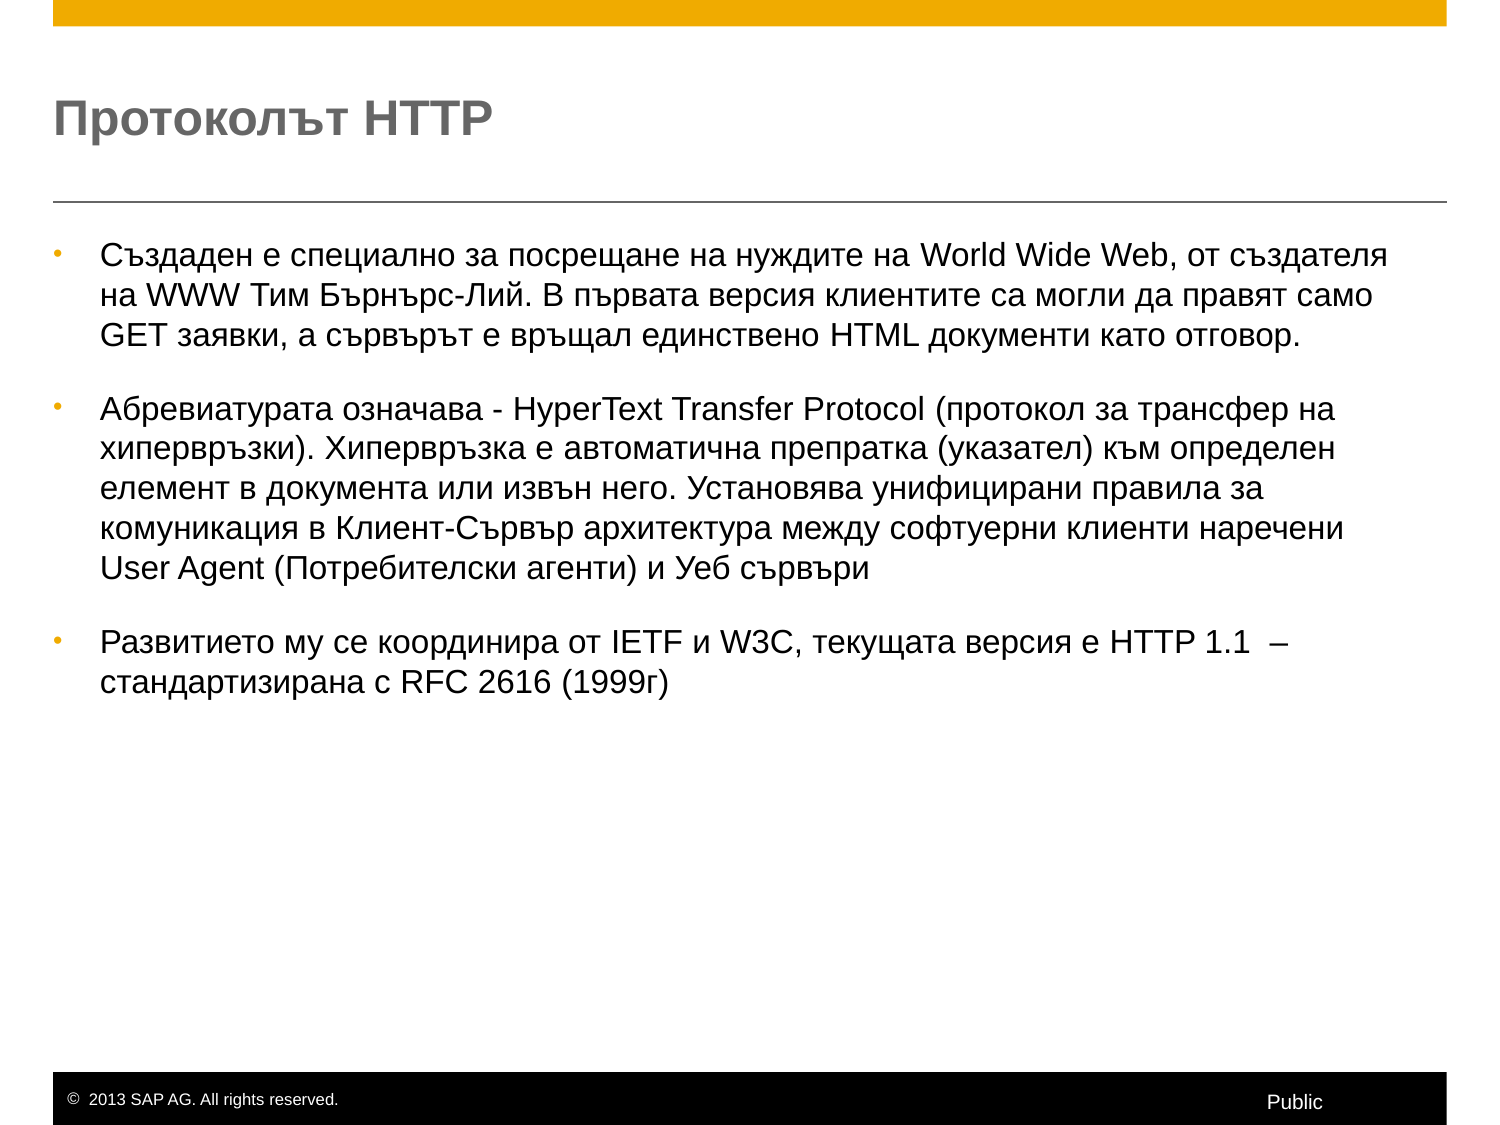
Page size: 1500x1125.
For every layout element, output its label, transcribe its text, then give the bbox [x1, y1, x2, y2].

title Протоколът HTTP [53, 53, 1447, 178]
list Създаден е специално за посрещане на нуждите на World Wide Web, от създателя на WWW Тим Бърнърс-Лий. В първата версия клиентите са могли да правят само GET заявки, а сървърът е връщал единствено HTML документи като отговор. Абревиатурата означава - HyperText Transfer Protocol (протокол за трансфер на хипервръзки). Хипервръзка е автоматична препратка (указател) към определен елемент в документа или извън него. Установява унифицирани правила за комуникация в Клиент-Сървър архитектура между софтуерни клиенти наречени User Agent (Потребителски агенти) и Уеб сървъри Развитието му се координира от IETF и W3C, текущата версия е HTTP 1.1 – стандартизирана с RFC 2616 (1999г) [53, 233, 1405, 915]
